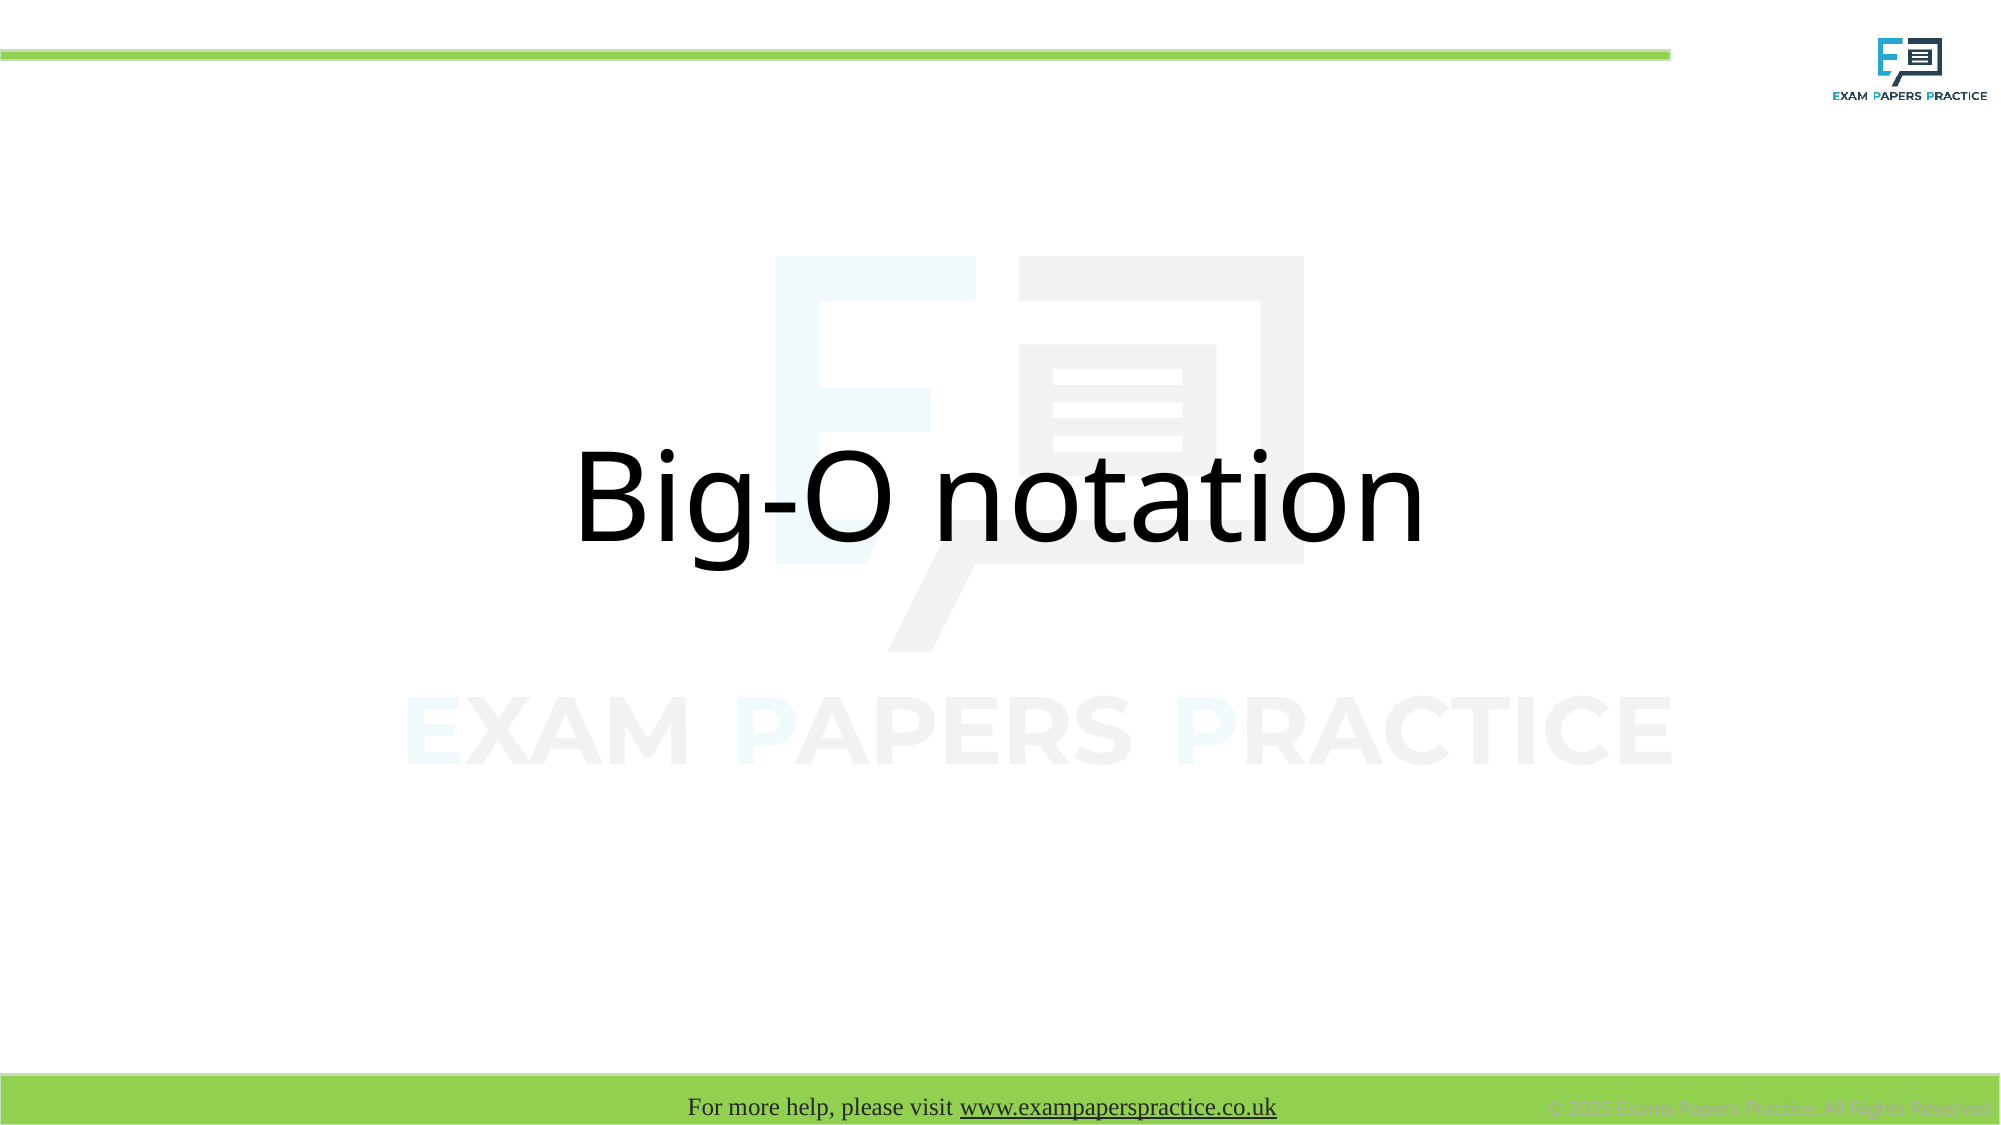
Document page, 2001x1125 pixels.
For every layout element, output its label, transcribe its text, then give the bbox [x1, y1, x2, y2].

title Big-O notation [249, 184, 1750, 576]
